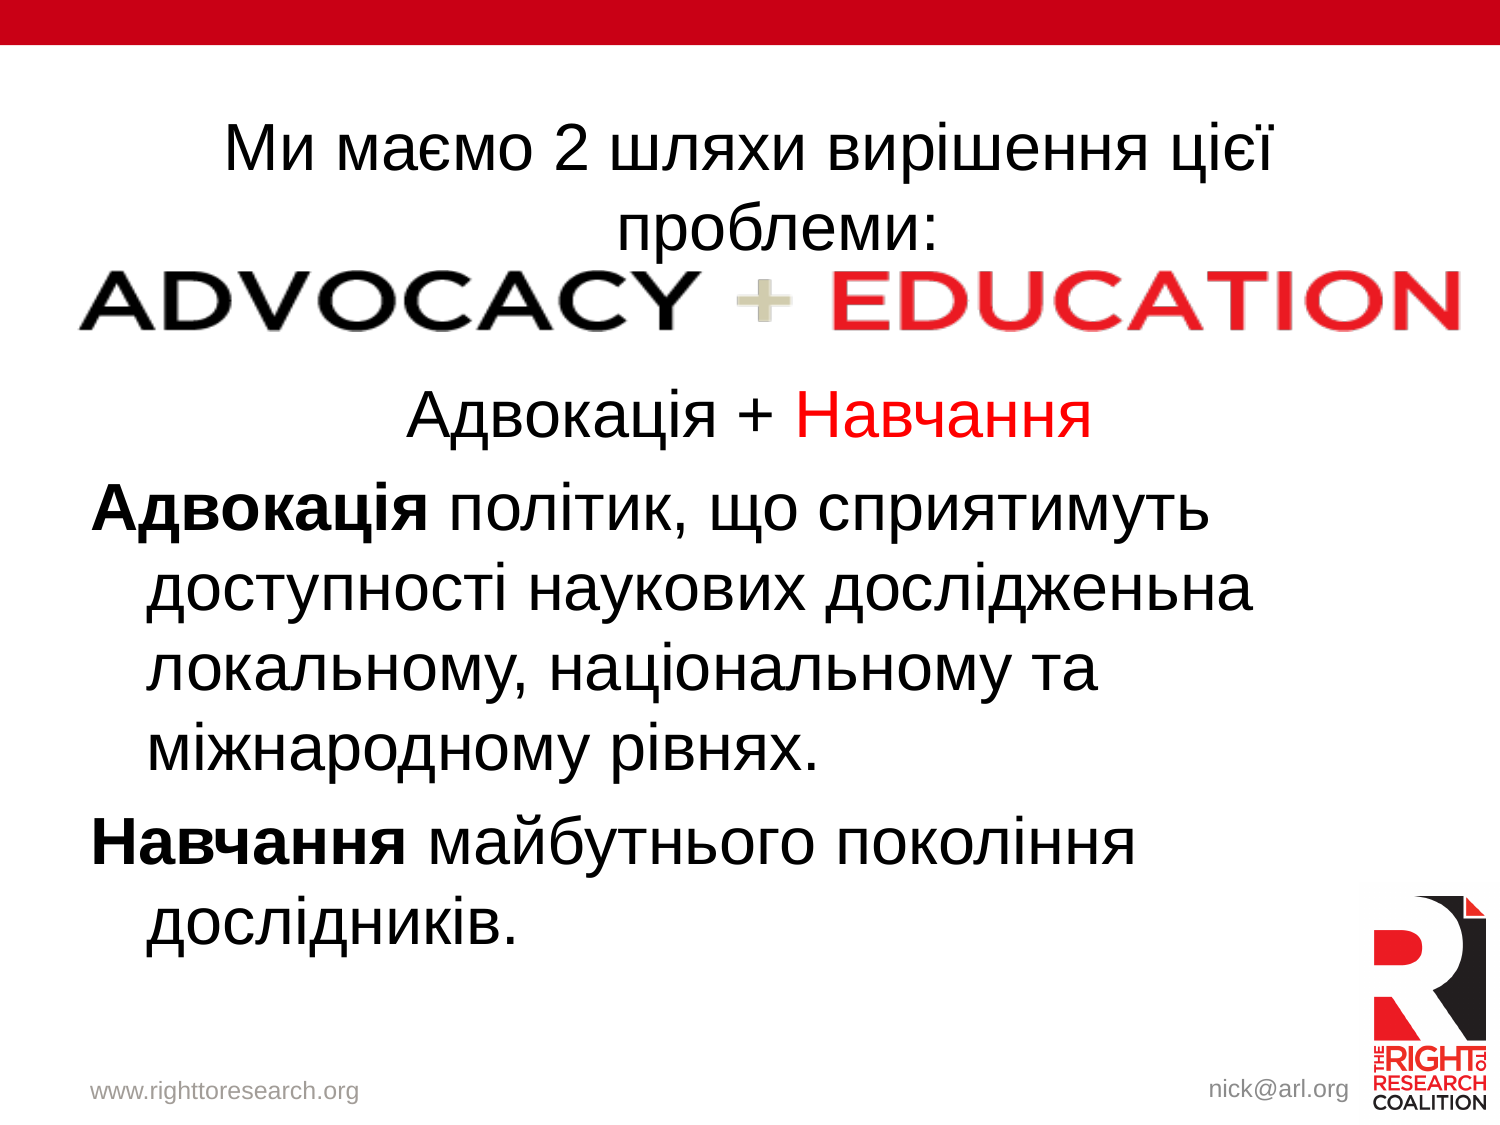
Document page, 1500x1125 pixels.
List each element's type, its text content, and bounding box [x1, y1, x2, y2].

list Ми маємо 2 шляхи вирішення цієї проблеми: Адвокація + Навчання Адвокація політик, що сприятимуть доступності наукових дослідженьна локальному, національному та міжнародному рівнях. Навчання майбутнього покоління дослідників. [75, 95, 1425, 268]
picture [57, 269, 1480, 332]
picture [1359, 882, 1500, 1125]
list Ми маємо 2 шляхи вирішення цієї проблеми: Адвокація + Навчання Адвокація політик, що сприятимуть доступності наукових дослідженьна локальному, національному та міжнародному рівнях. Навчання майбутнього покоління дослідників. [75, 341, 1425, 1005]
footer www.righttoresearch.org [75, 1051, 550, 1112]
